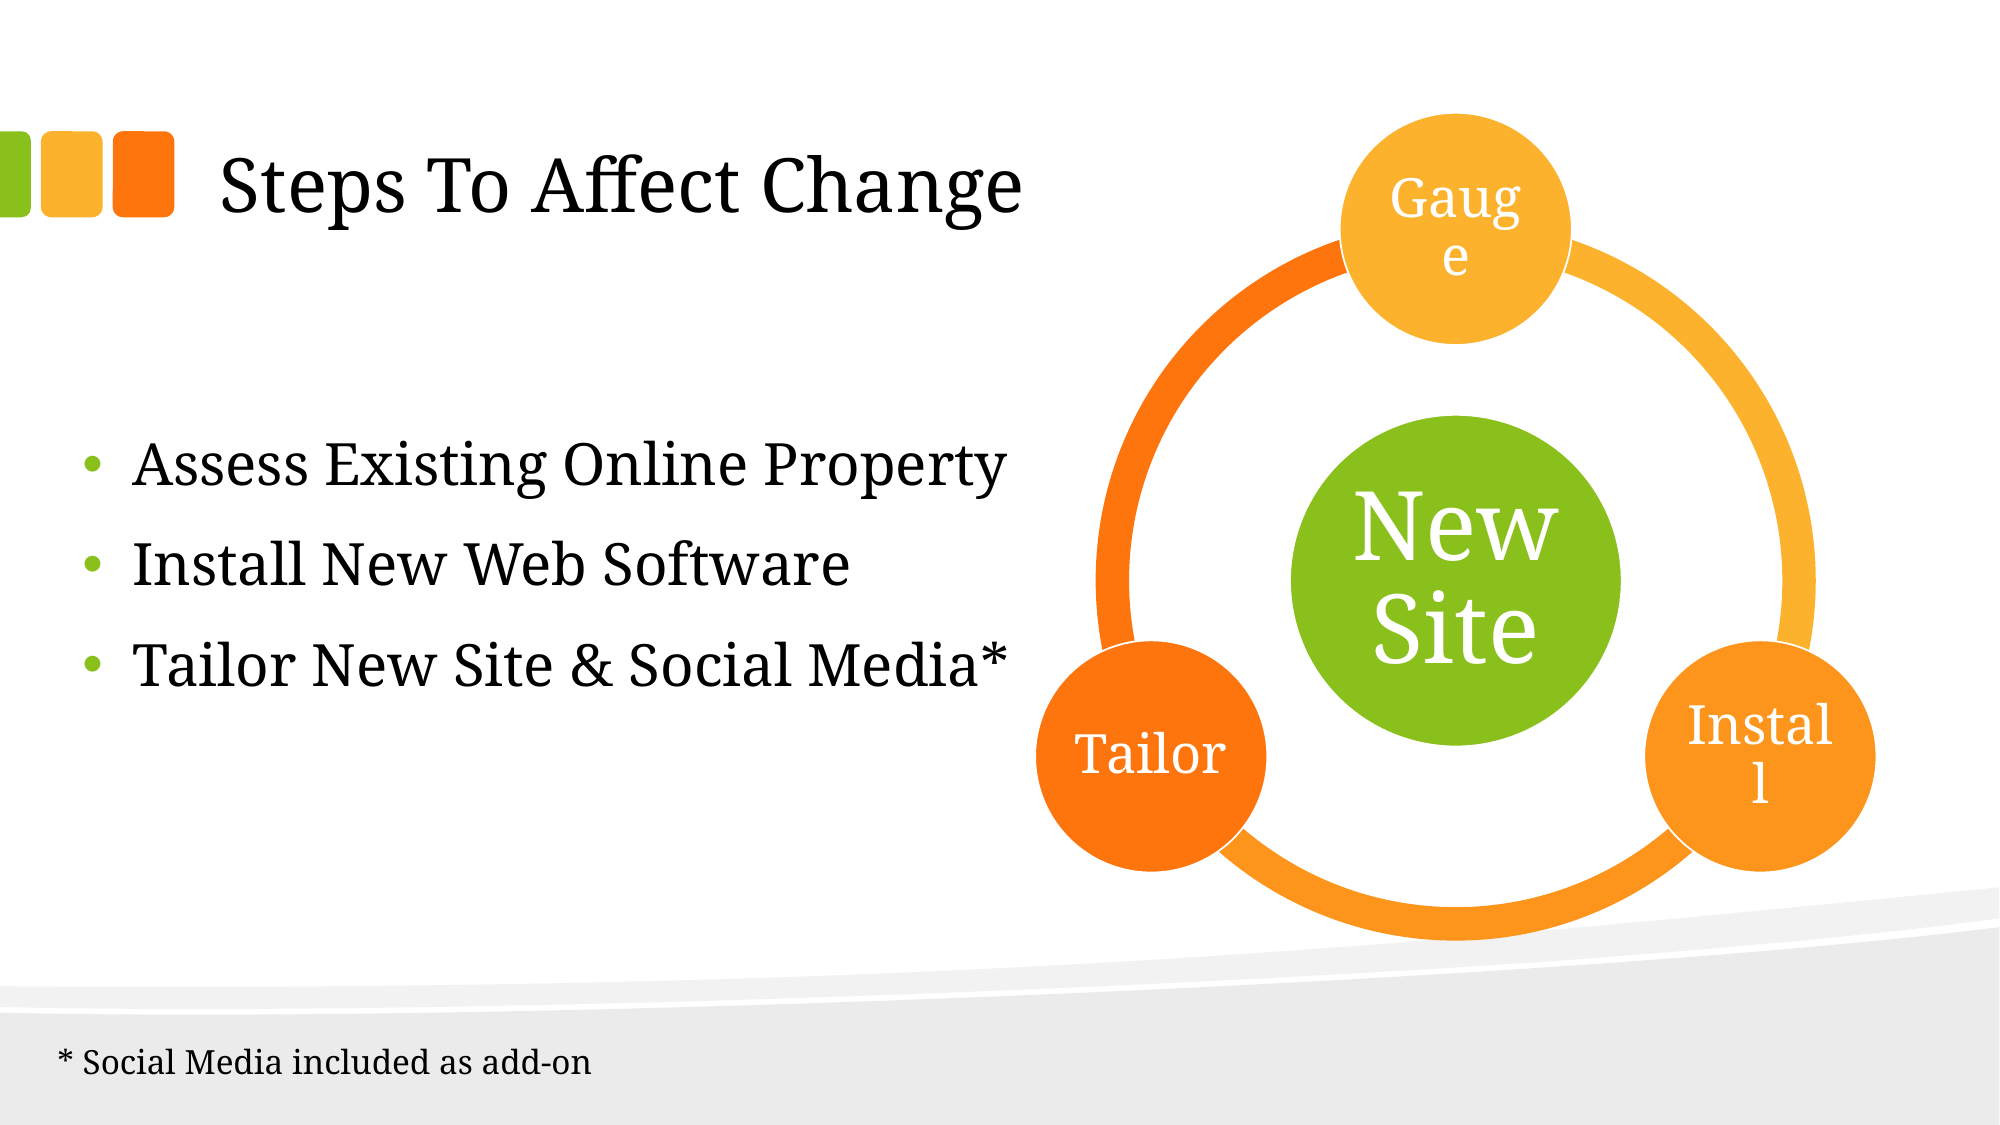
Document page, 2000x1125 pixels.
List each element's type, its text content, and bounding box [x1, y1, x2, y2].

text_box * Social Media included as add-on [37, 1036, 1050, 1125]
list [936, 112, 1975, 988]
list Assess Existing Online Property Install New Web Software Tailor New Site & Social Media* [62, 425, 936, 888]
title Steps To Affect Change [199, 24, 1800, 238]
